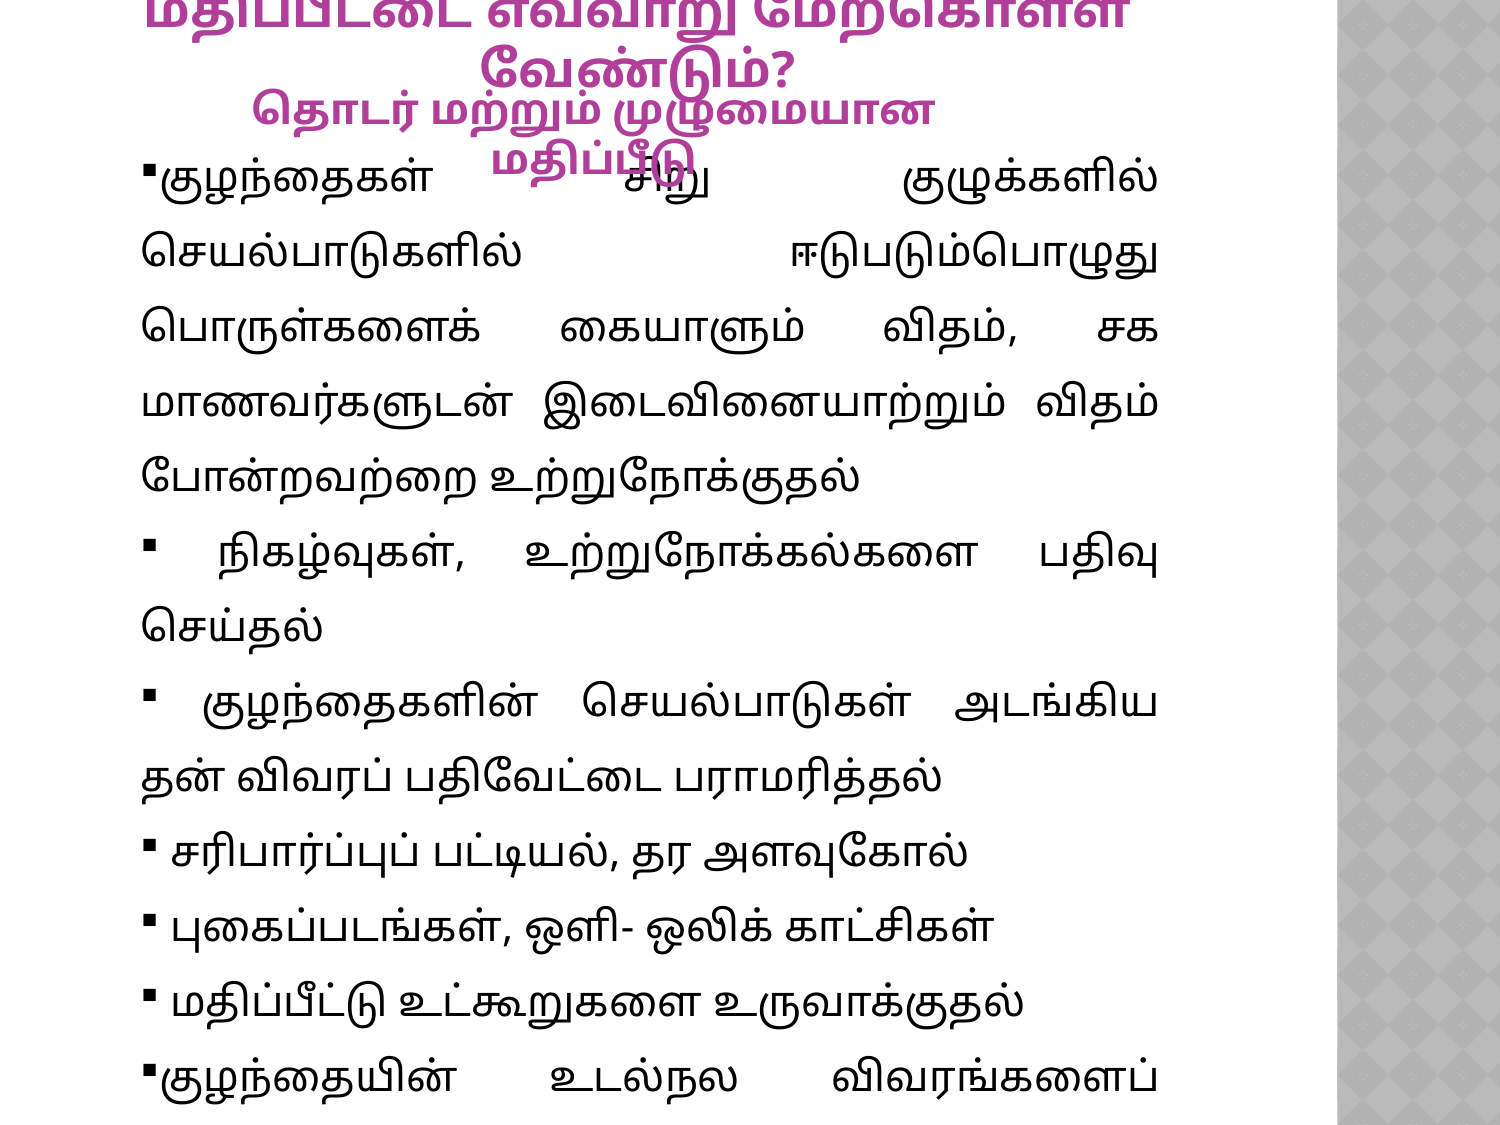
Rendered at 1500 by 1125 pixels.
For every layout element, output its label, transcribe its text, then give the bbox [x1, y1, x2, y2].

text_box குழந்தைகள் சிறு குழுக்களில் செயல்பாடுகளில் ஈடுபடும்பொழுது பொருள்களைக் கையாளும் விதம், சக மாணவர்களுடன் இடைவினையாற்றும் விதம் போன்றவற்றை உற்றுநோக்குதல் நிகழ்வுகள், உற்றுநோக்கல்களை பதிவு செய்தல் குழந்தைகளின் செயல்பாடுகள் அடங்கிய தன் விவரப் பதிவேட்டை பராமரித்தல் சரிபார்ப்புப் பட்டியல், தர அளவுகோல் புகைப்படங்கள், ஒளி- ஒலிக் காட்சிகள் மதிப்பீட்டு உட்கூறுகளை உருவாக்குதல் குழந்தையின் உடல்நல விவரங்களைப் பராமரித்தல் [124, 117, 1175, 1125]
text_box மதிப்பீட்டை எவ்வாறு மேற்கொள்ள வேண்டும்? [0, 0, 1275, 106]
text_box தொடர் மற்றும் முழுமையான மதிப்பீடு [137, 75, 1050, 191]
